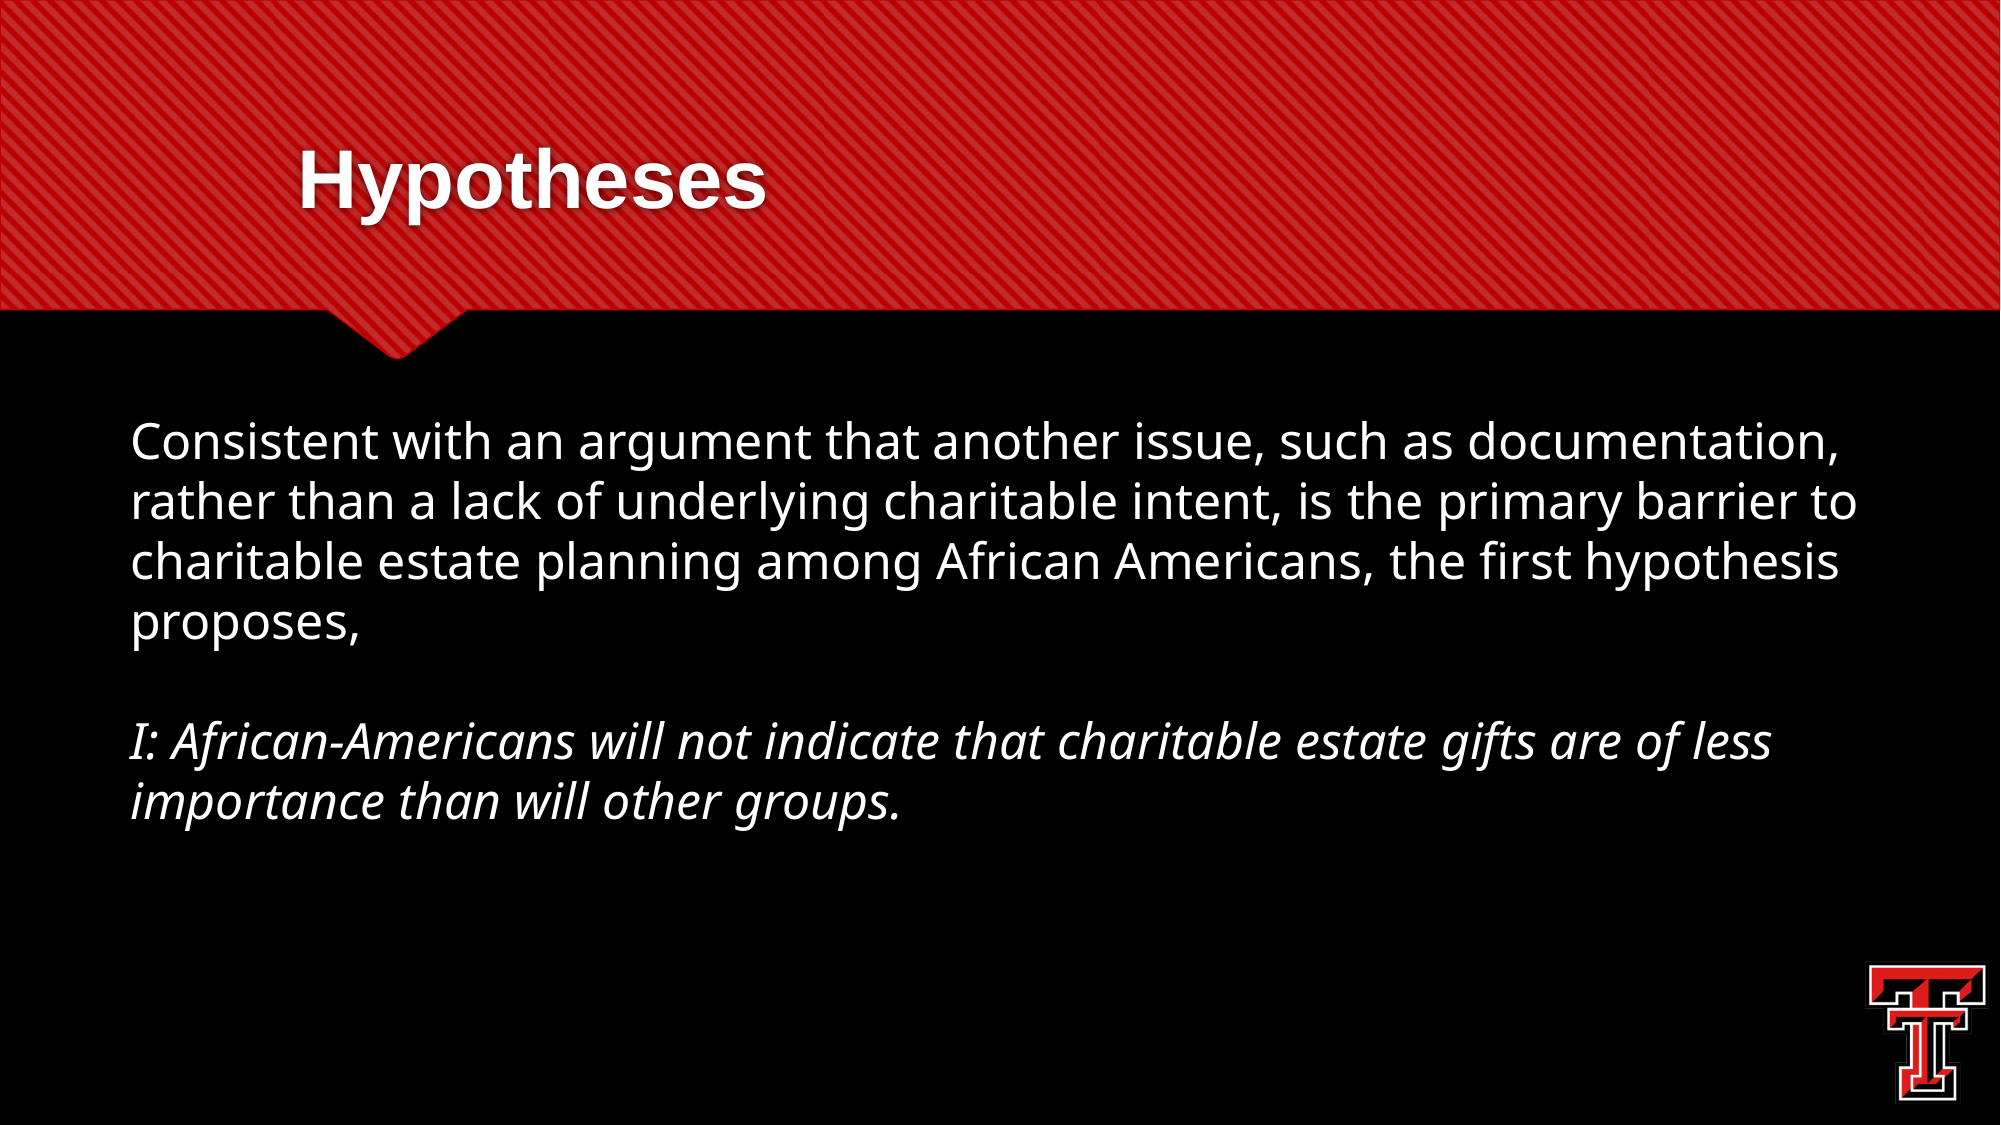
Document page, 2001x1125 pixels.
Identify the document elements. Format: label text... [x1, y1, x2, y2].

picture [1865, 960, 1989, 1105]
title Hypotheses [132, 73, 1868, 233]
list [134, 364, 1866, 962]
text_box Consistent with an argument that another issue, such as documentation, rather than a lack of underlying charitable intent, is the primary barrier to charitable estate planning among African Americans, the first hypothesis proposes, I: African-Americans will not indicate that charitable estate gifts are of less importance than will other groups. [115, 342, 1923, 1023]
